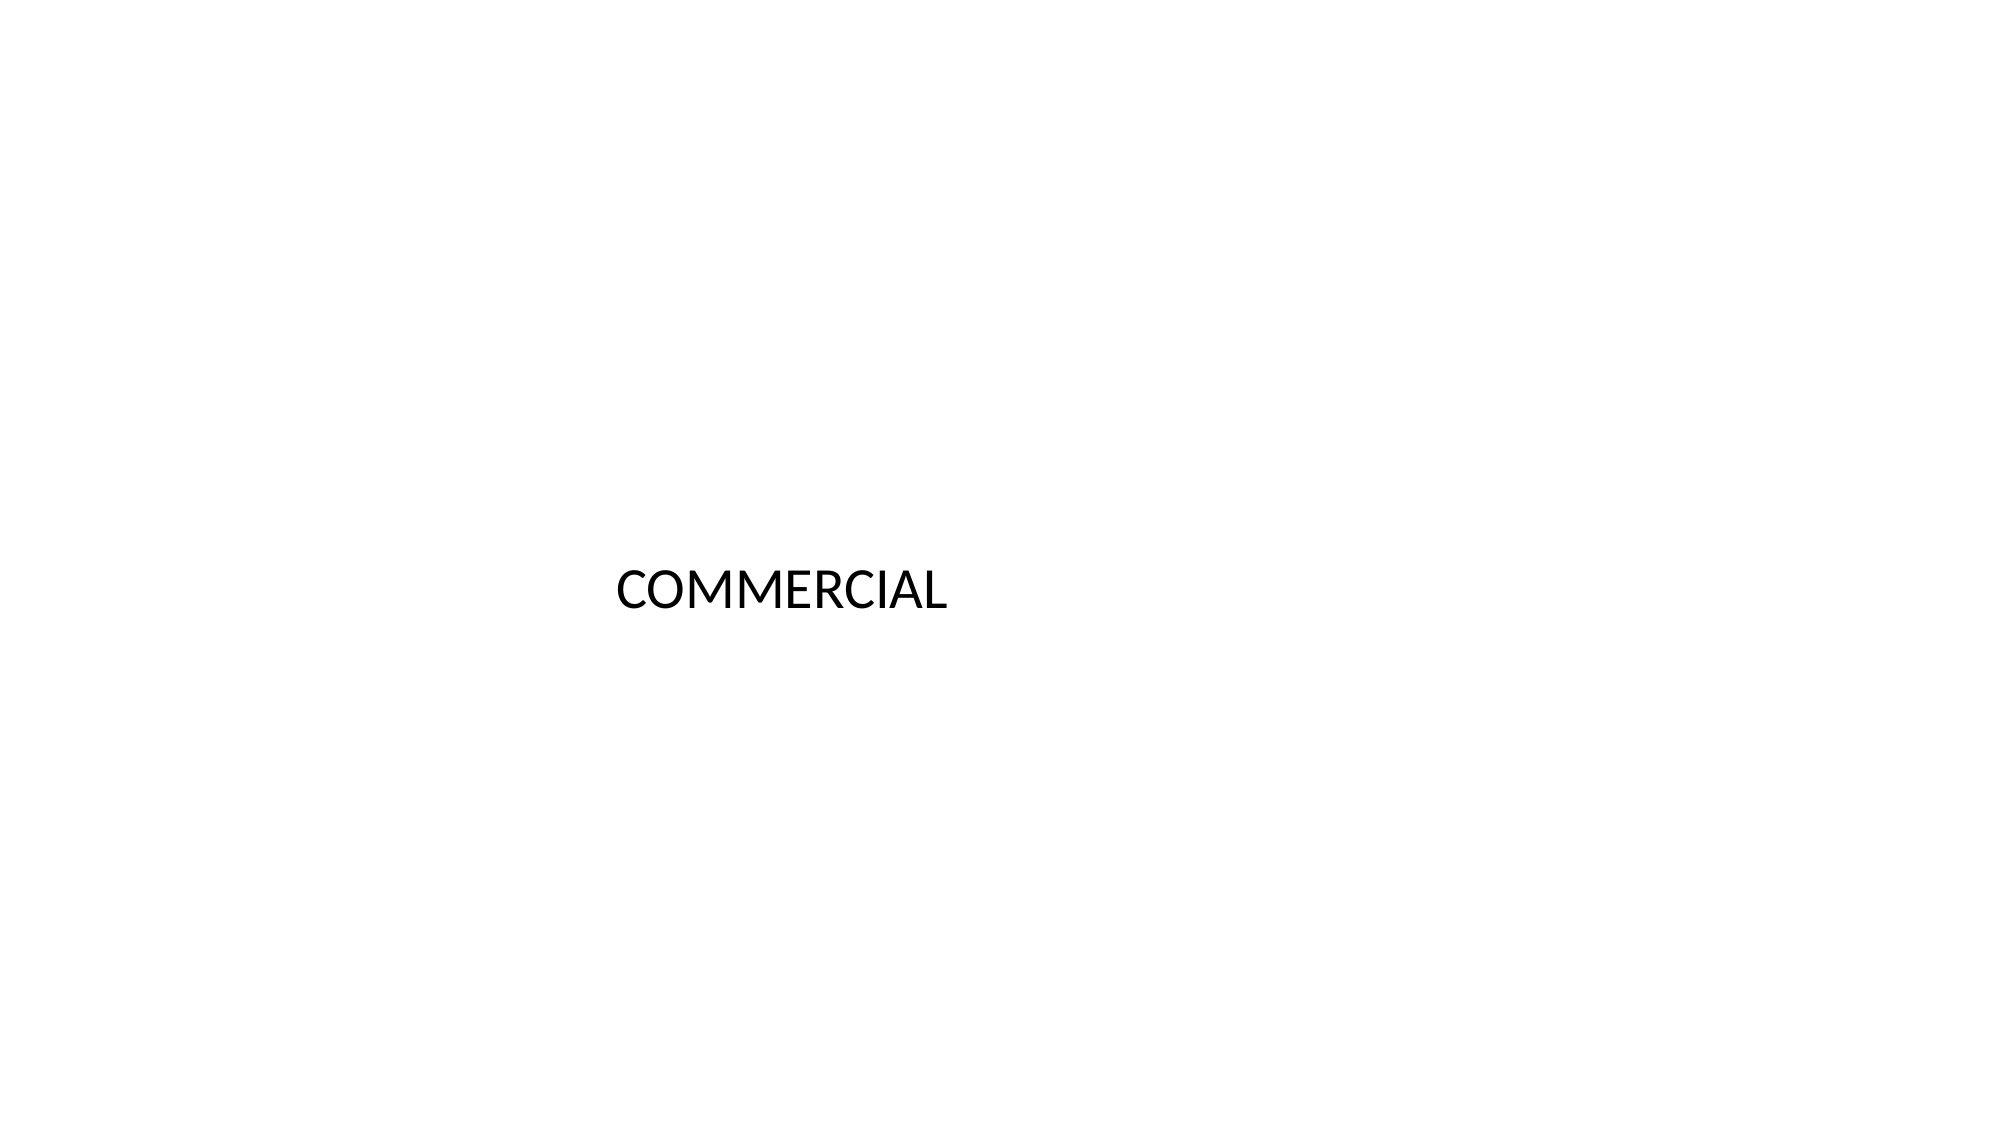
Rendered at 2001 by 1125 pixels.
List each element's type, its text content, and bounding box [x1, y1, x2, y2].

list COMMERCIAL [137, 299, 1863, 1014]
